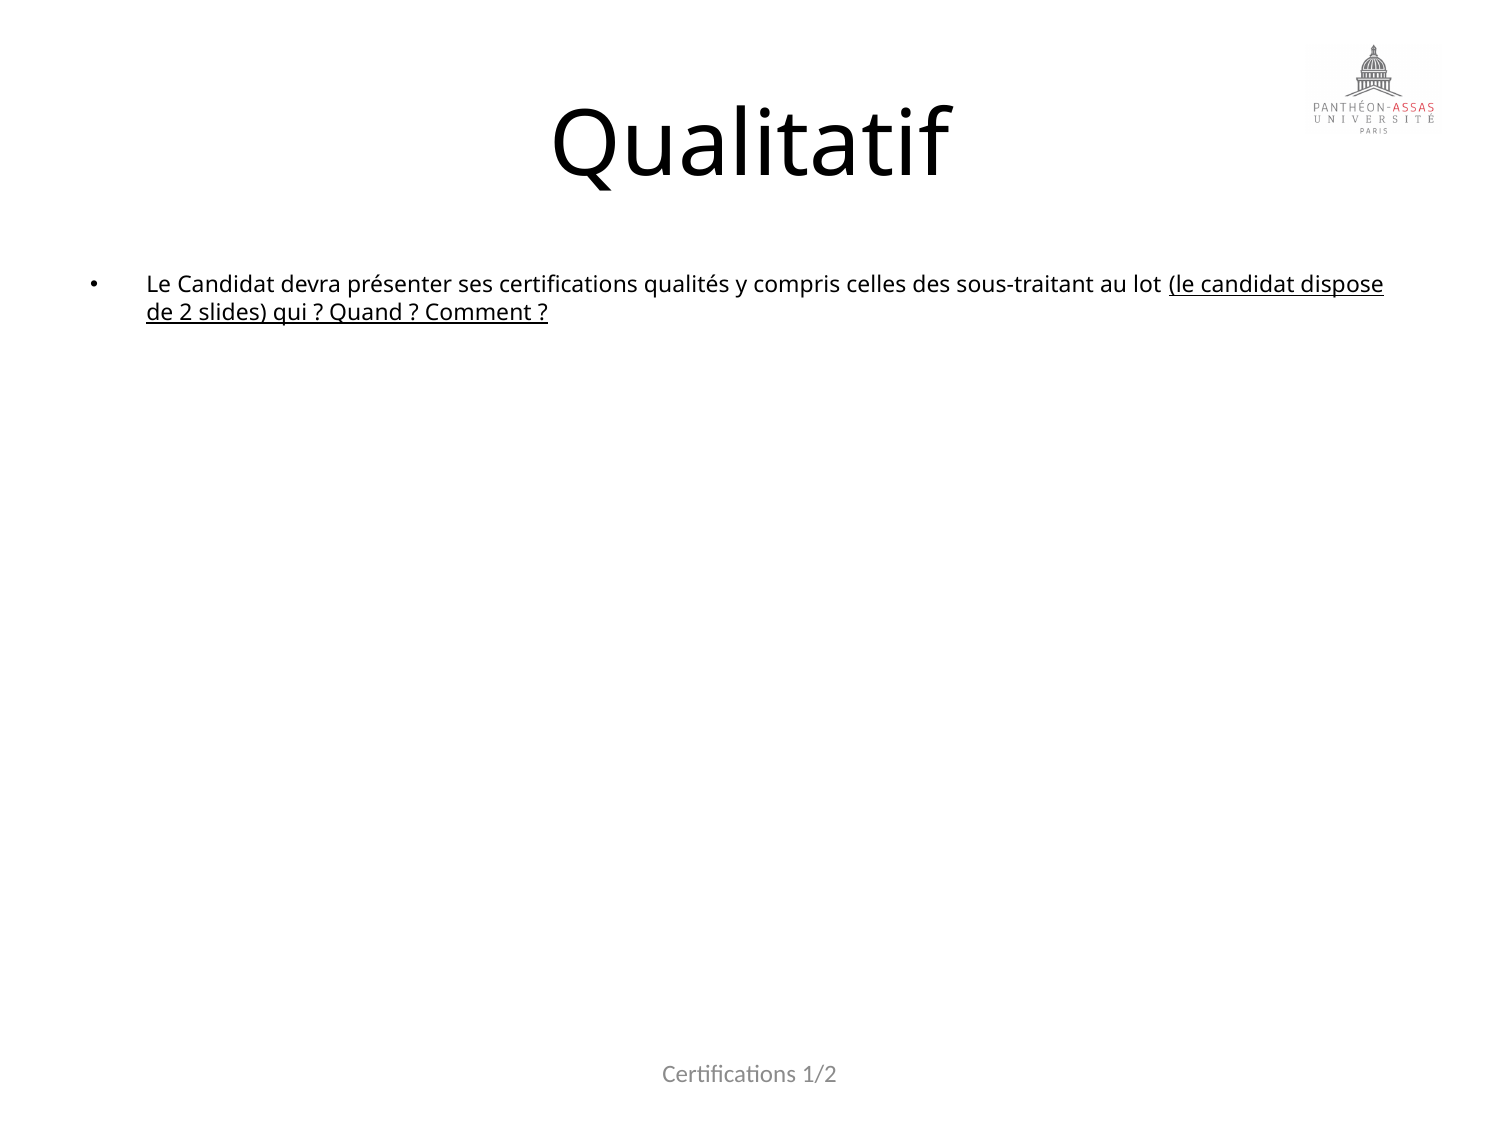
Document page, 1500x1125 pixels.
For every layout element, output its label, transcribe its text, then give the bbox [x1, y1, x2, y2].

footer Certifications 1/2 [512, 1042, 988, 1103]
list Le Candidat devra présenter ses certifications qualités y compris celles des sous-traitant au lot (le candidat dispose de 2 slides) qui ? Quand ? Comment ? [75, 262, 1425, 1005]
title Qualitatif [75, 45, 1425, 233]
picture [1304, 44, 1443, 134]
